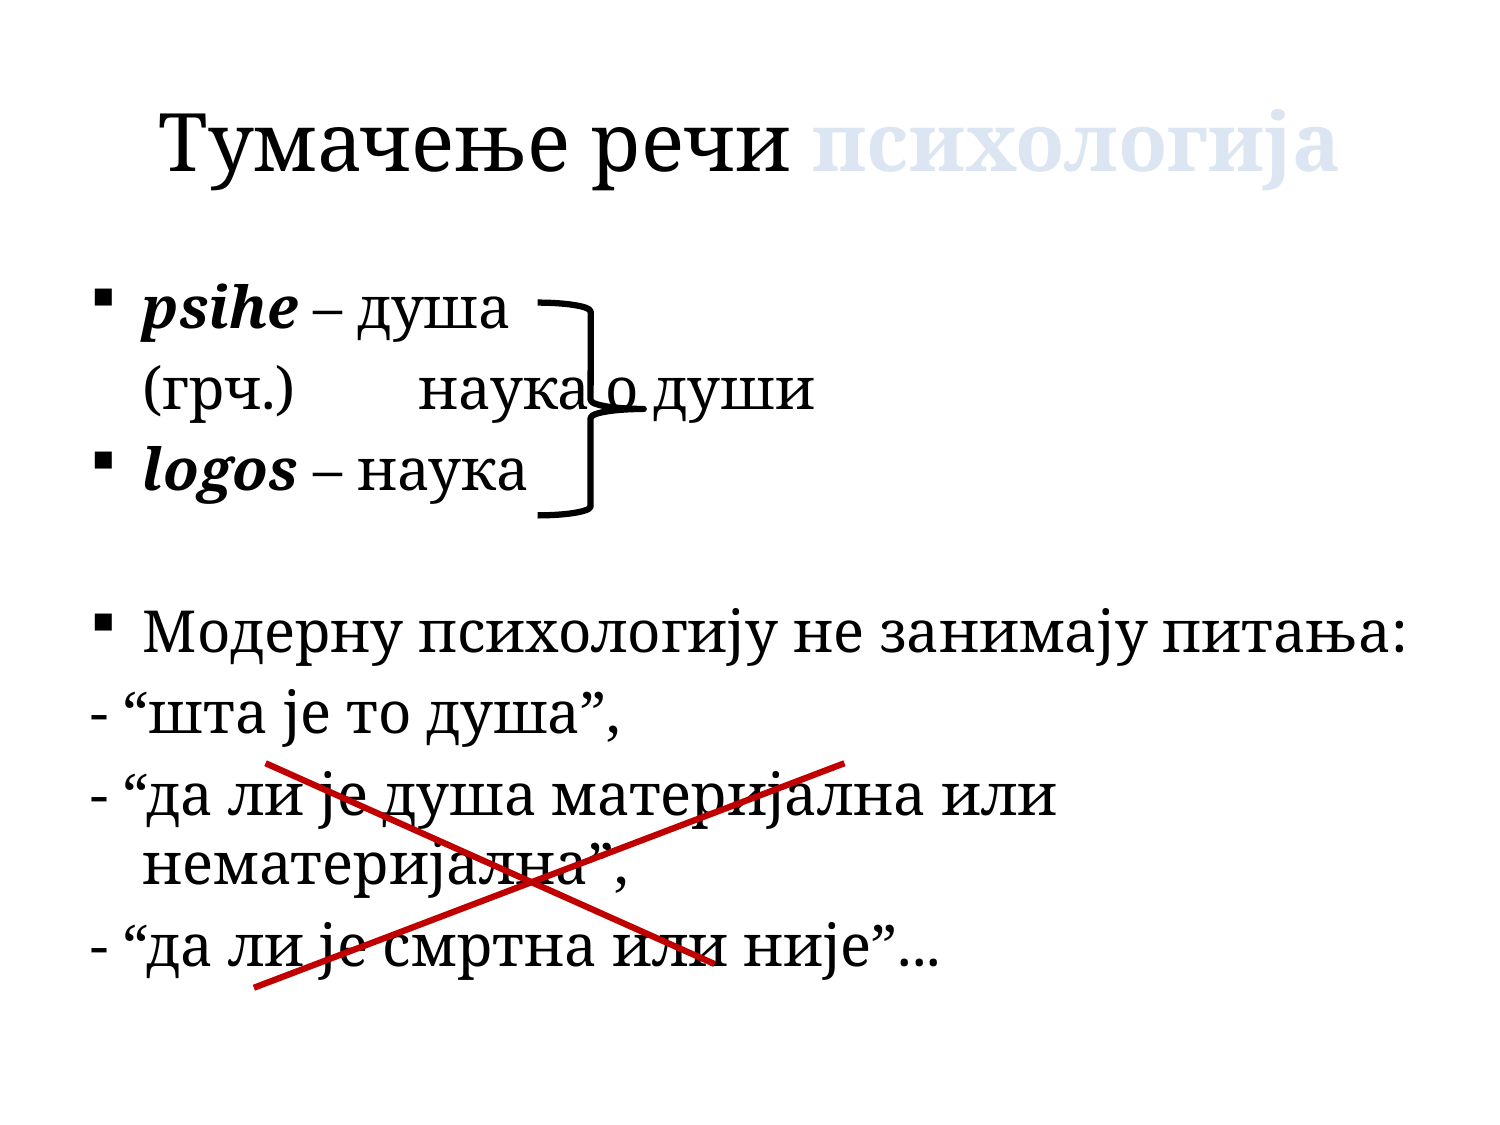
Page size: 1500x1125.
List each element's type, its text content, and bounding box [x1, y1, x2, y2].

list psihe – душа (грч.) наука о души logos – наука Модерну психологију не занимају питања: - “шта је то душа”, - “да ли је душа материјална или нематеријална”, - “да ли је смртна или није”... [74, 262, 1426, 1006]
title Тумачење речи психологија [74, 44, 1426, 233]
text_box [537, 301, 645, 517]
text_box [253, 763, 845, 988]
